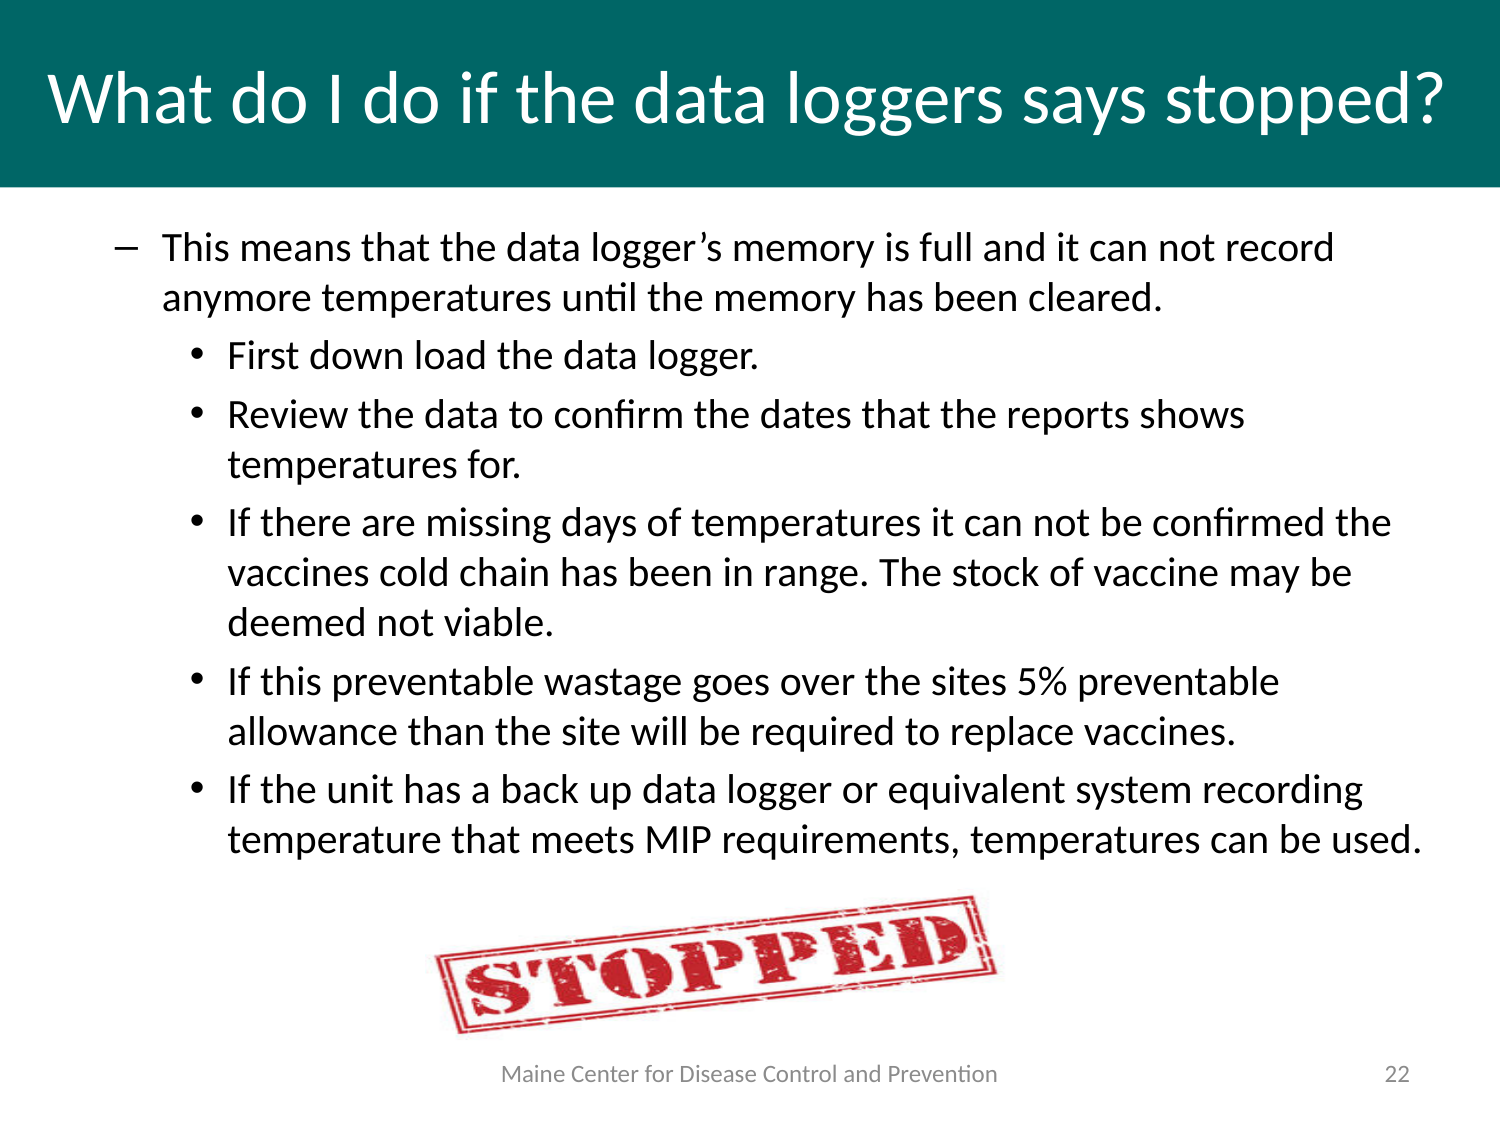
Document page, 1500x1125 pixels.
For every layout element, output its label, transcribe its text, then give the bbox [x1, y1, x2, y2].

picture [424, 869, 1013, 1059]
slide_number 22 [1074, 1042, 1425, 1103]
footer Maine Center for Disease Control and Prevention [450, 1042, 1050, 1103]
title What do I do if the data loggers says stopped? [0, 0, 1500, 188]
list This means that the data logger’s memory is full and it can not record anymore temperatures until the memory has been cleared. First down load the data logger. Review the data to confirm the dates that the reports shows temperatures for. If there are missing days of temperatures it can not be confirmed the vaccines cold chain has been in range. The stock of vaccine may be deemed not viable. If this preventable wastage goes over the sites 5% preventable allowance than the site will be required to replace vaccines. If the unit has a back up data logger or equivalent system recording temperature that meets MIP requirements, temperatures can be used. [24, 212, 1475, 1025]
